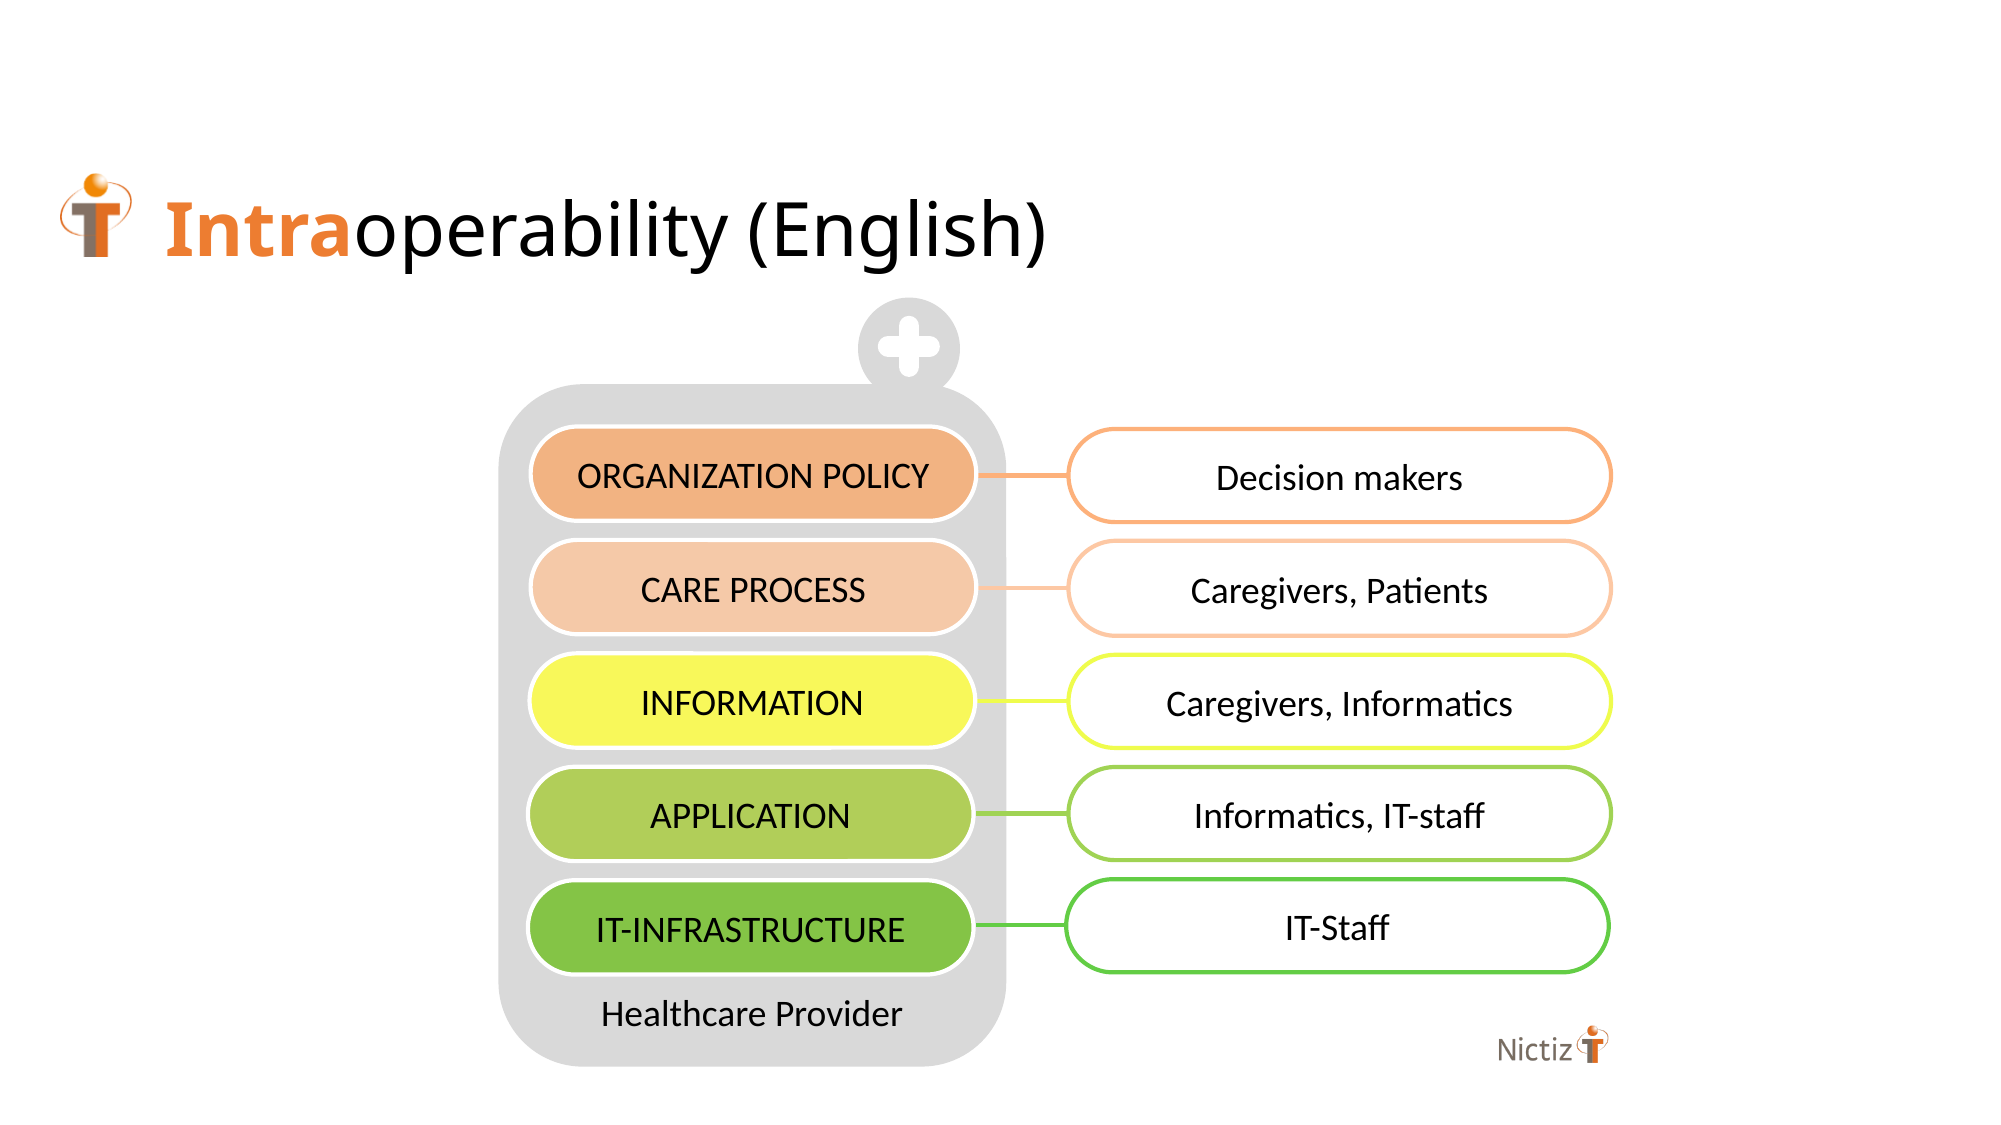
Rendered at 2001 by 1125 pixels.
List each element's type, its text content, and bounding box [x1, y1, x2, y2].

text_box IT-Staff [1065, 878, 1610, 974]
text_box Informatics, IT-staff [1067, 765, 1613, 862]
text_box Care process [529, 538, 978, 636]
text_box Caregivers, Informatics [1067, 653, 1613, 749]
text_box IT-INFRASTRUCTURE [526, 879, 975, 976]
text_box Decision makers [1067, 427, 1613, 524]
text_box application [526, 765, 975, 863]
text_box Information [528, 652, 977, 749]
title Intraoperability (English) [150, 184, 1863, 351]
text_box Healthcare Provider [497, 383, 1008, 1068]
text_box Organization policy [529, 425, 978, 522]
text_box Caregivers, Patients [1067, 539, 1613, 637]
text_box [888, 326, 930, 367]
text_box [856, 296, 962, 401]
picture [1495, 1021, 1612, 1067]
picture [60, 173, 132, 257]
